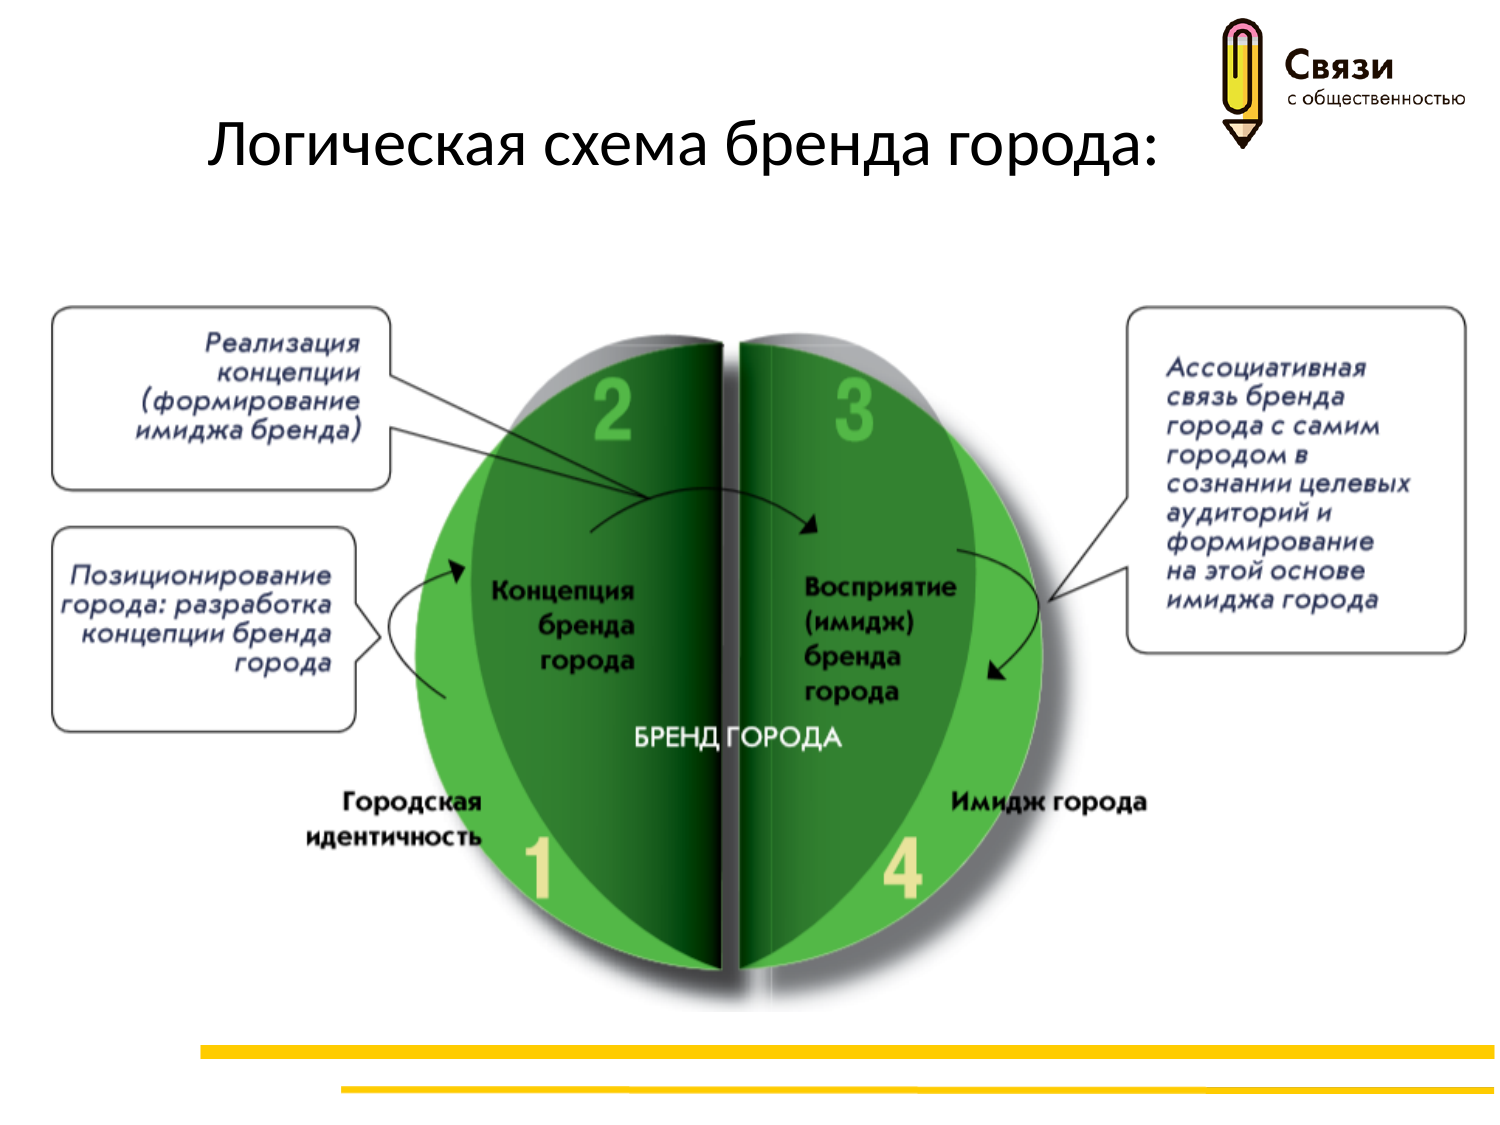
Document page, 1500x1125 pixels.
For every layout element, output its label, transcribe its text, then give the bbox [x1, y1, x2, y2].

picture [339, 1086, 1495, 1095]
title Логическая схема бренда города: [75, 45, 1294, 233]
picture [1222, 18, 1472, 150]
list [5, 290, 1493, 1012]
picture [199, 1045, 1495, 1059]
